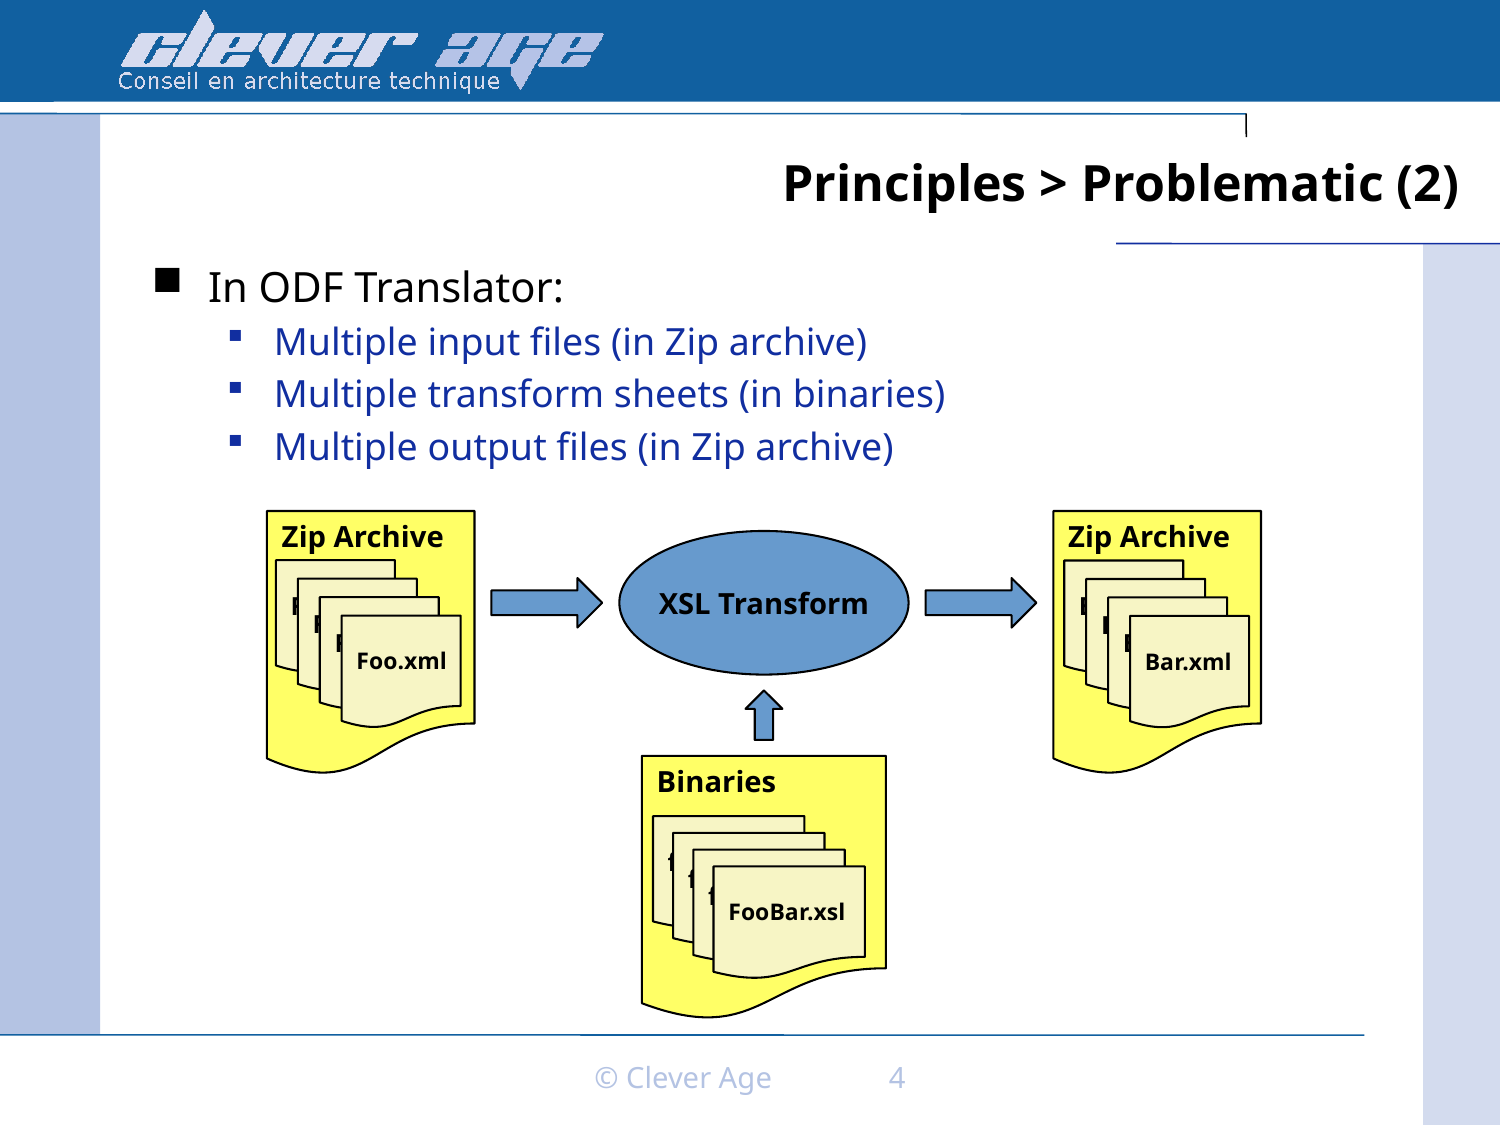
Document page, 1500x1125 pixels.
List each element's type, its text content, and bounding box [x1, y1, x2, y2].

title Principles > Problematic (2) [424, 124, 1463, 238]
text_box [266, 510, 1262, 1021]
list In ODF Translator: Multiple input files (in Zip archive) Multiple transform sheets (in binaries) Multiple output files (in Zip archive) [151, 260, 1431, 532]
picture [96, 0, 620, 110]
